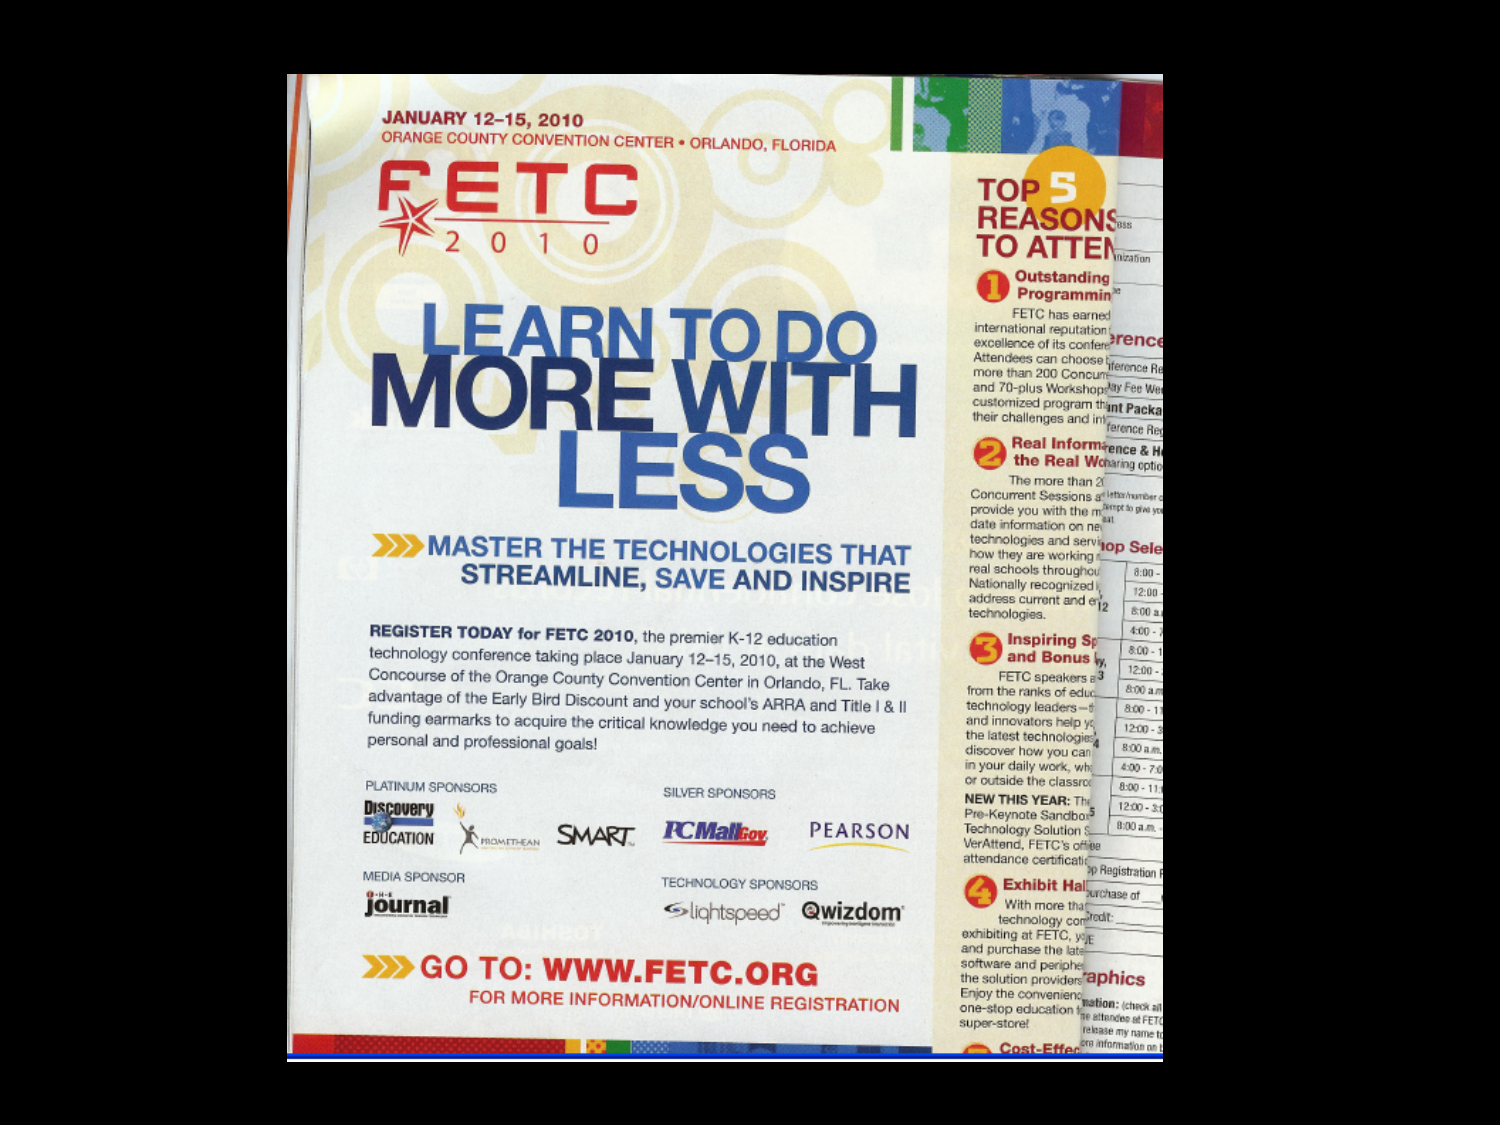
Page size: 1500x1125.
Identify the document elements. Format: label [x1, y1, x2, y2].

list [287, 74, 1163, 1063]
